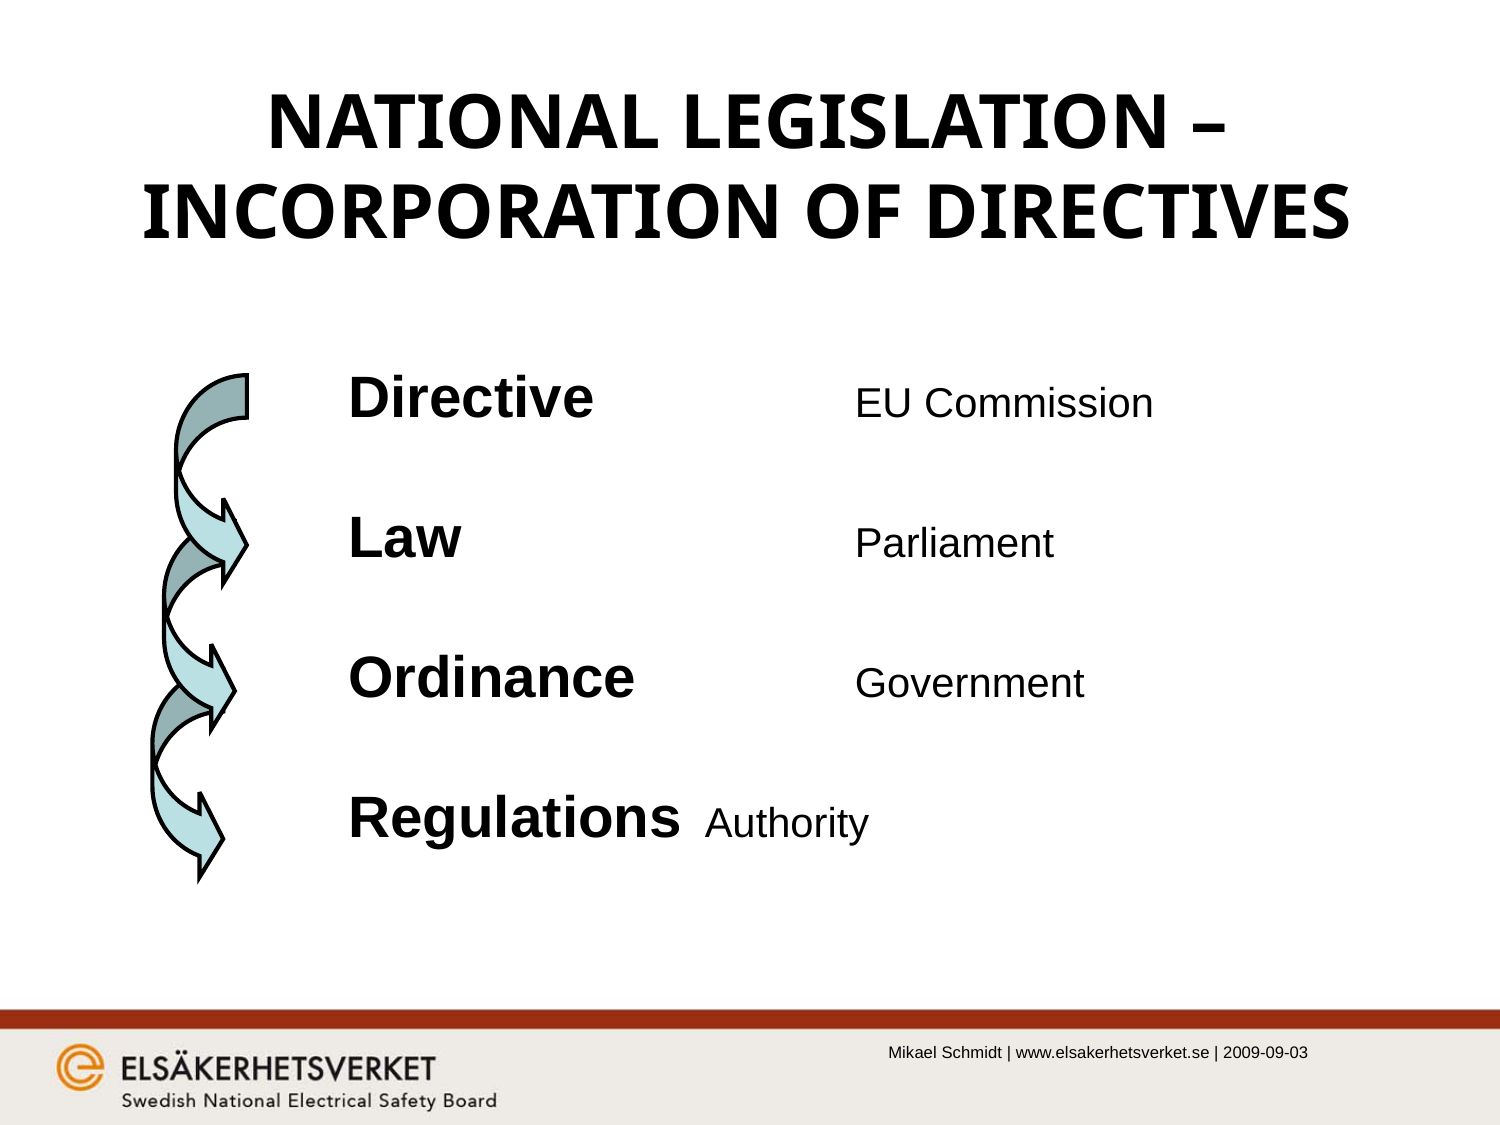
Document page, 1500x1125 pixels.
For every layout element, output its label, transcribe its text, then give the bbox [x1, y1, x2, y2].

text_box [152, 685, 224, 878]
title NATIONAL LEGISLATION – INCORPORATION OF DIRECTIVES [34, 70, 1461, 259]
text_box Directive EU Commission Law Parliament Ordinance Government Regulations Authority [333, 351, 1325, 903]
text_box [164, 538, 235, 730]
picture [0, 0, 1500, 1125]
footer Mikael Schmidt | www.elsakerhetsverket.se | 2009-09-03 [738, 1034, 1460, 1103]
text_box [176, 375, 247, 584]
